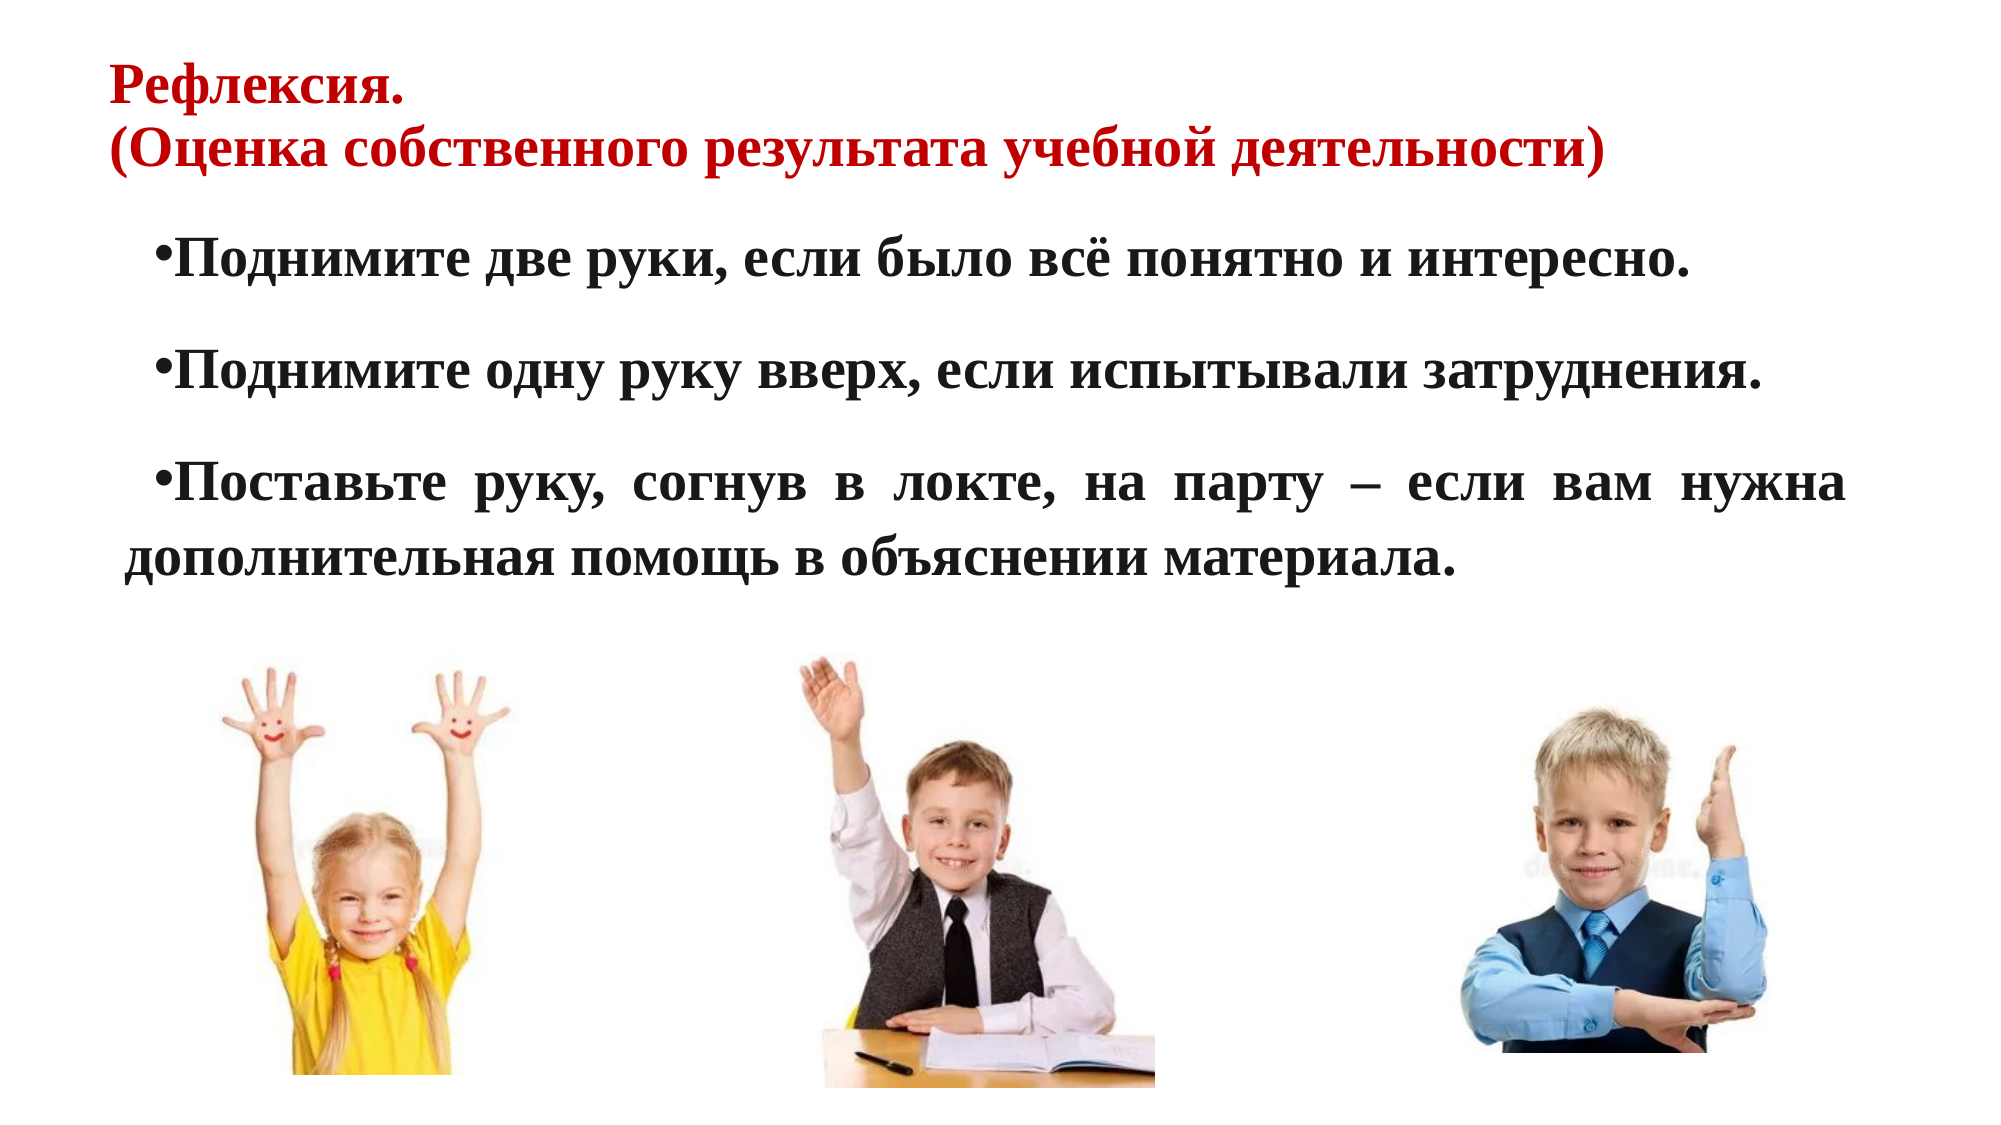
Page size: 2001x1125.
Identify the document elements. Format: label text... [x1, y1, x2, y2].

picture [137, 606, 602, 1075]
list Поднимите две руки, если было всё понятно и интересно. Поднимите одну руку вверх, если испытывали затруднения. Поставьте руку, согнув в локте, на парту – если вам нужна дополнительная помощь в объяснении материала. [71, 205, 1863, 641]
picture [755, 632, 1155, 1088]
title Рефлексия. (Оценка собственного результата учебной деятельности) [94, 14, 1944, 217]
picture [1385, 669, 1839, 1053]
